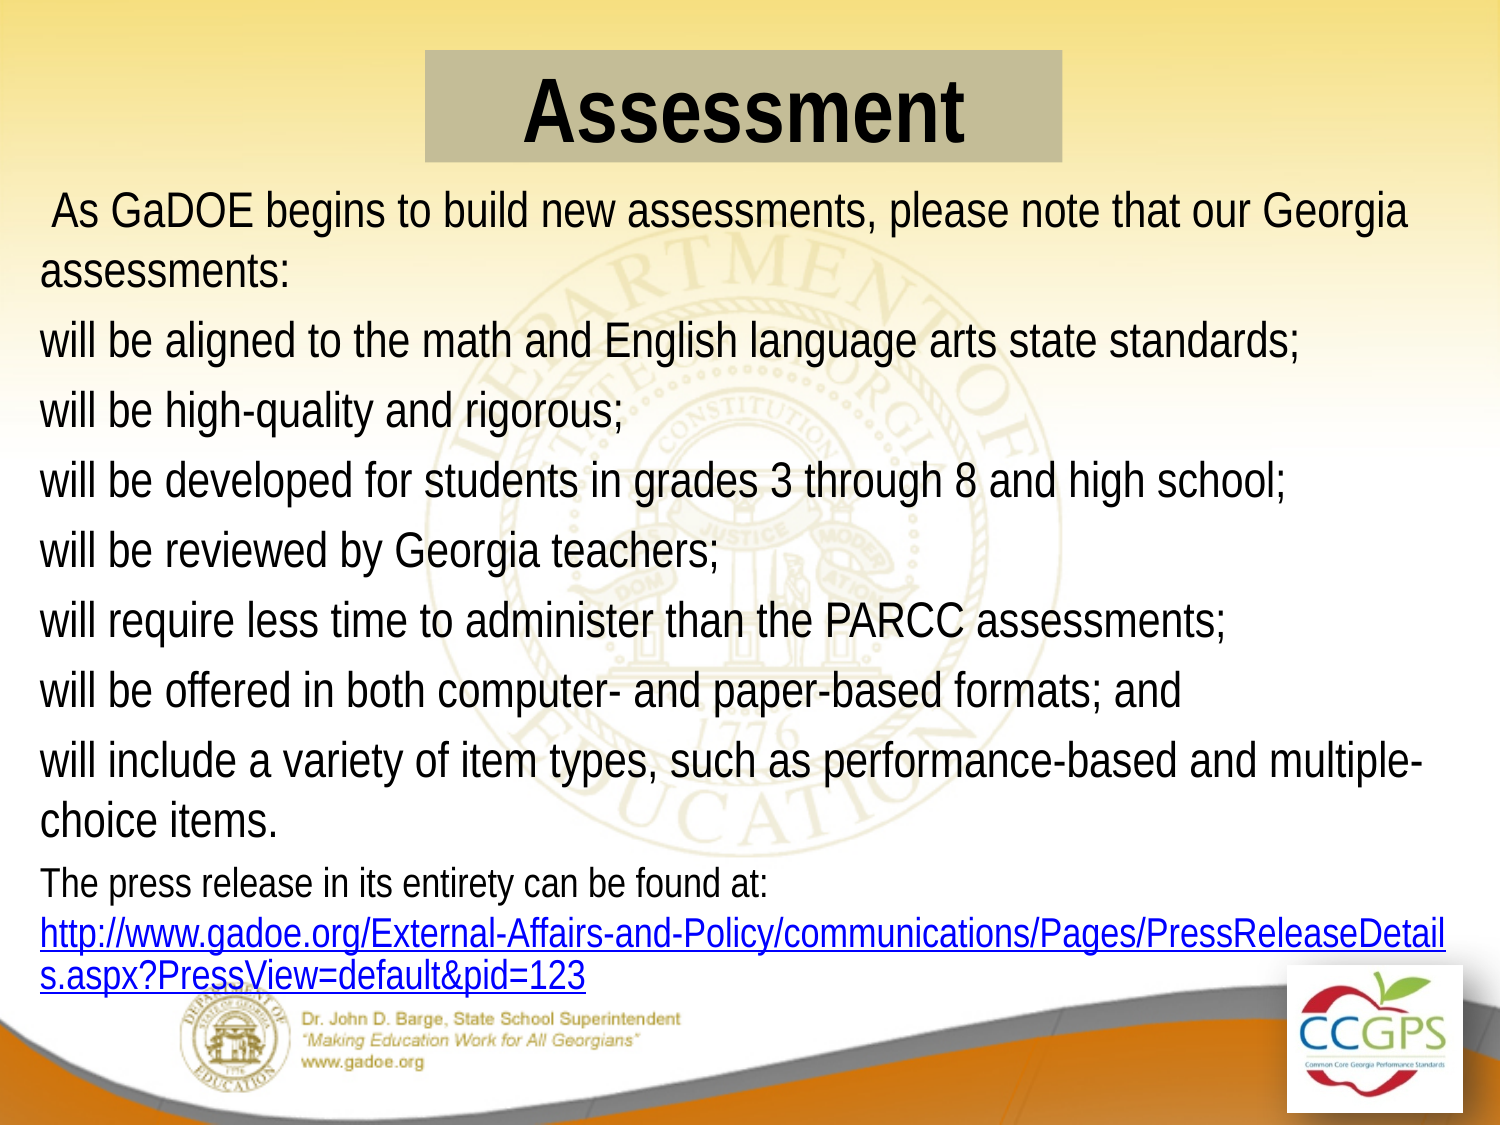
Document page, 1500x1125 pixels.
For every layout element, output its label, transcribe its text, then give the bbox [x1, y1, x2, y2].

title Assessment [424, 49, 1063, 163]
picture [0, 0, 1500, 1125]
list As GaDOE begins to build new assessments, please note that our Georgia assessments: will be aligned to the math and English language arts state standards; will be high-quality and rigorous; will be developed for students in grades 3 through 8 and high school; will be reviewed by Georgia teachers; will require less time to administer than the PARCC assessments; will be offered in both computer- and paper-based formats; and will include a variety of item types, such as performance-based and multiple-choice items. The press release in its entirety can be found at: http://www.gadoe.org/External-Affairs-and-Policy/communications/Pages/PressReleaseDetails.aspx?PressView=default&pid=123 [24, 169, 1463, 1026]
